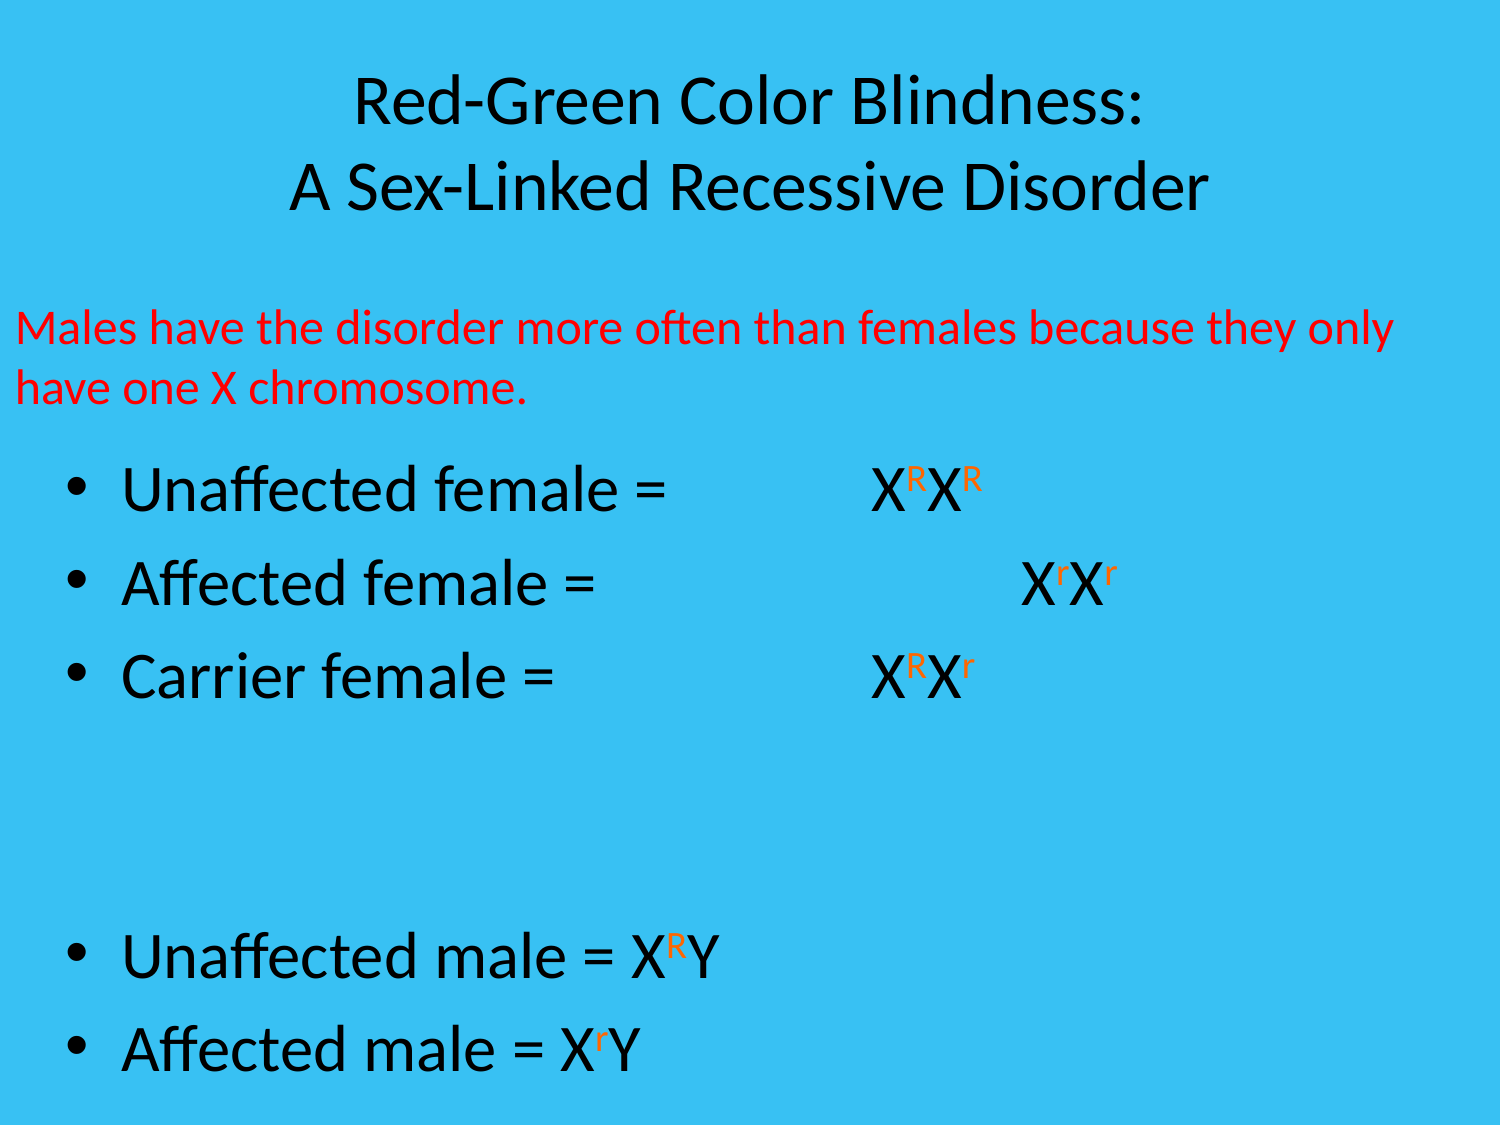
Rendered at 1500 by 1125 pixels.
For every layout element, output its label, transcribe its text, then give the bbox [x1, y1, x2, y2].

title Red-Green Color Blindness: A Sex-Linked Recessive Disorder [75, 45, 1425, 233]
text_box Males have the disorder more often than females because they only have one X chromosome. [0, 287, 1500, 423]
list Unaffected female = XRXR Affected female = XrXr Carrier female = XRXr Unaffected male = XRY Affected male = XrY [50, 437, 1400, 1050]
